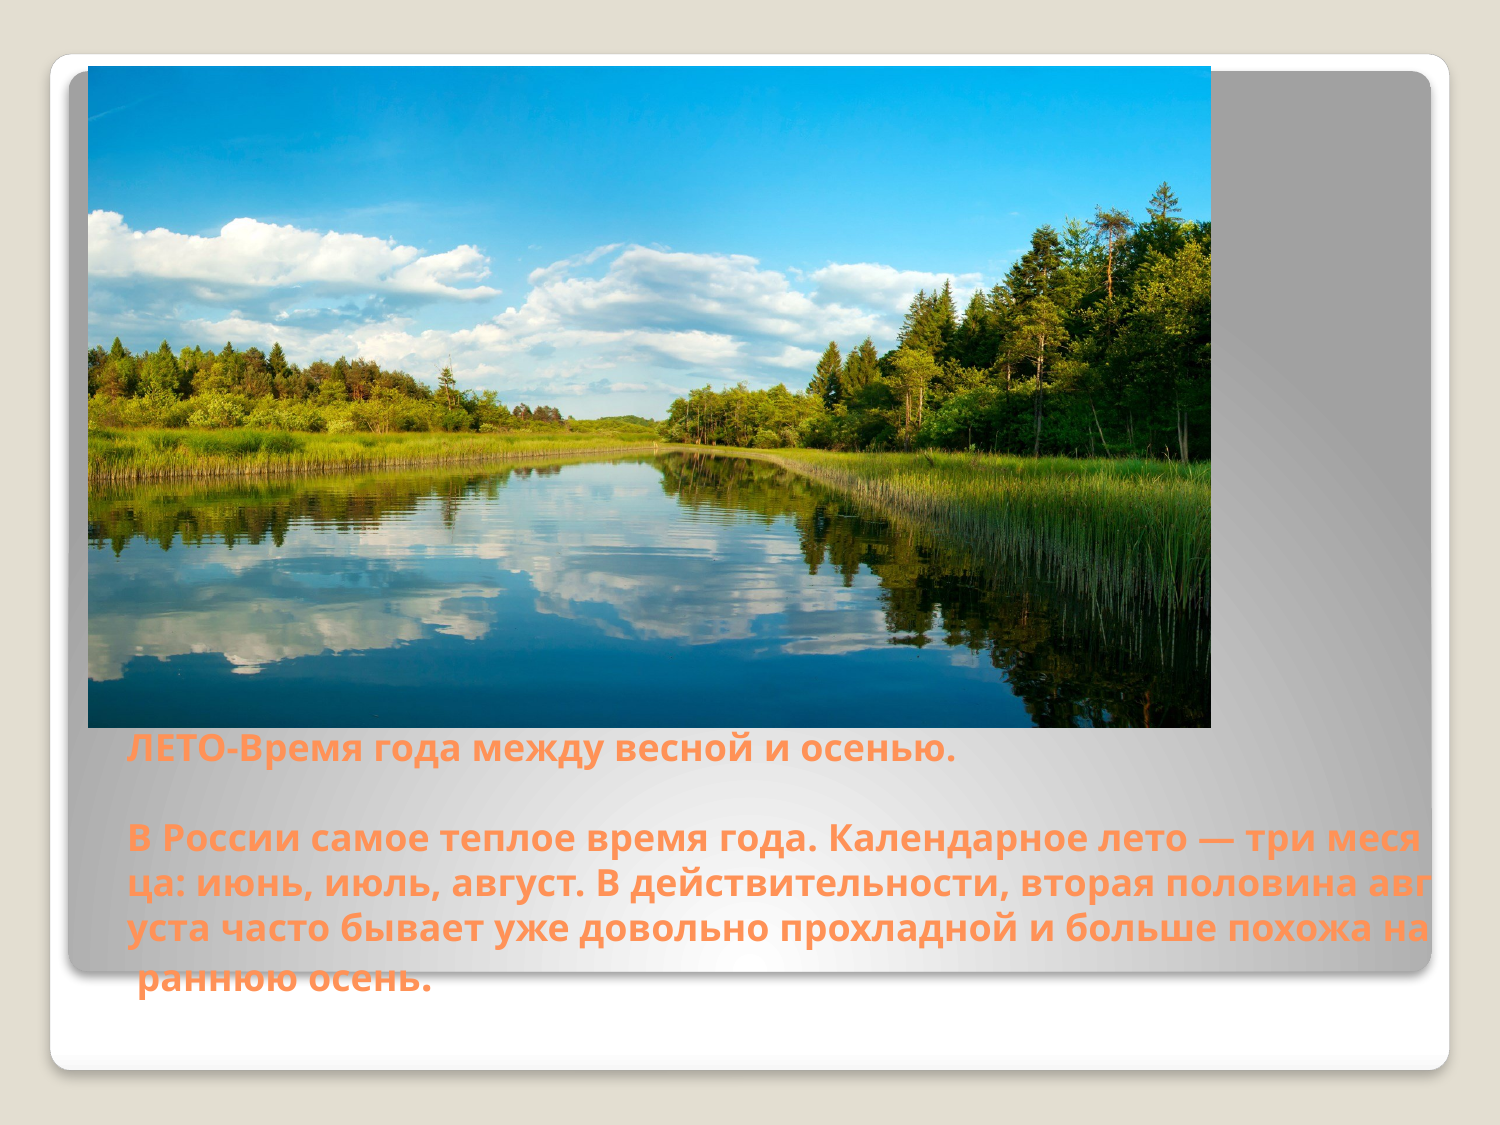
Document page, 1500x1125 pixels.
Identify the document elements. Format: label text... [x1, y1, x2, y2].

title ЛЕТО-Время года между весной и осенью. В России самое теплое время года. Календарное лето — три месяца: июнь, июль, август. В действительности, вторая половина августа часто бывает уже довольно прохладной и больше похожа на раннюю осень. [112, 834, 1455, 1007]
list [88, 66, 1211, 729]
